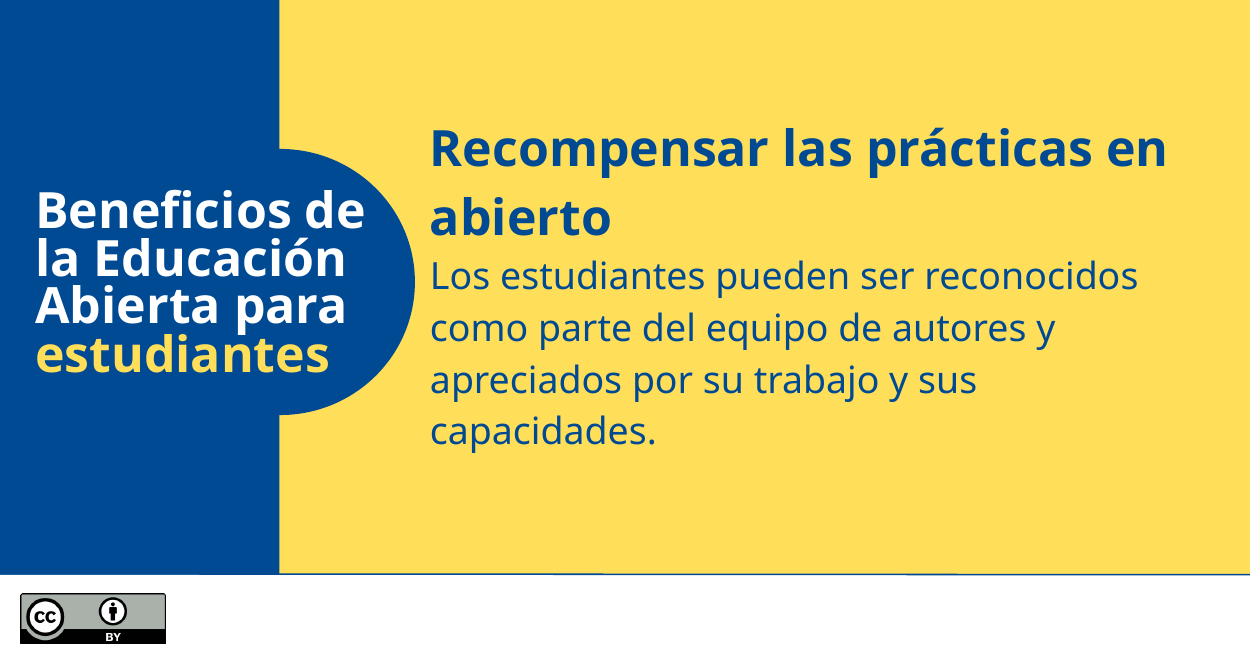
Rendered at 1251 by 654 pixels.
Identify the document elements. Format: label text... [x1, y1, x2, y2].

text_box [201, 148, 359, 174]
text_box [403, 227, 415, 337]
text_box Recompensar las prácticas en abierto Los estudiantes pueden ser reconocidos como parte del equipo de autores y apreciados por su trabajo y sus capacidades. [414, 92, 1200, 468]
text_box [0, 582, 1250, 654]
text_box Beneficios de la Educación Abierta para estudiantes [20, 174, 403, 397]
text_box [212, 397, 348, 416]
picture [20, 592, 166, 645]
text_box [0, 0, 280, 573]
